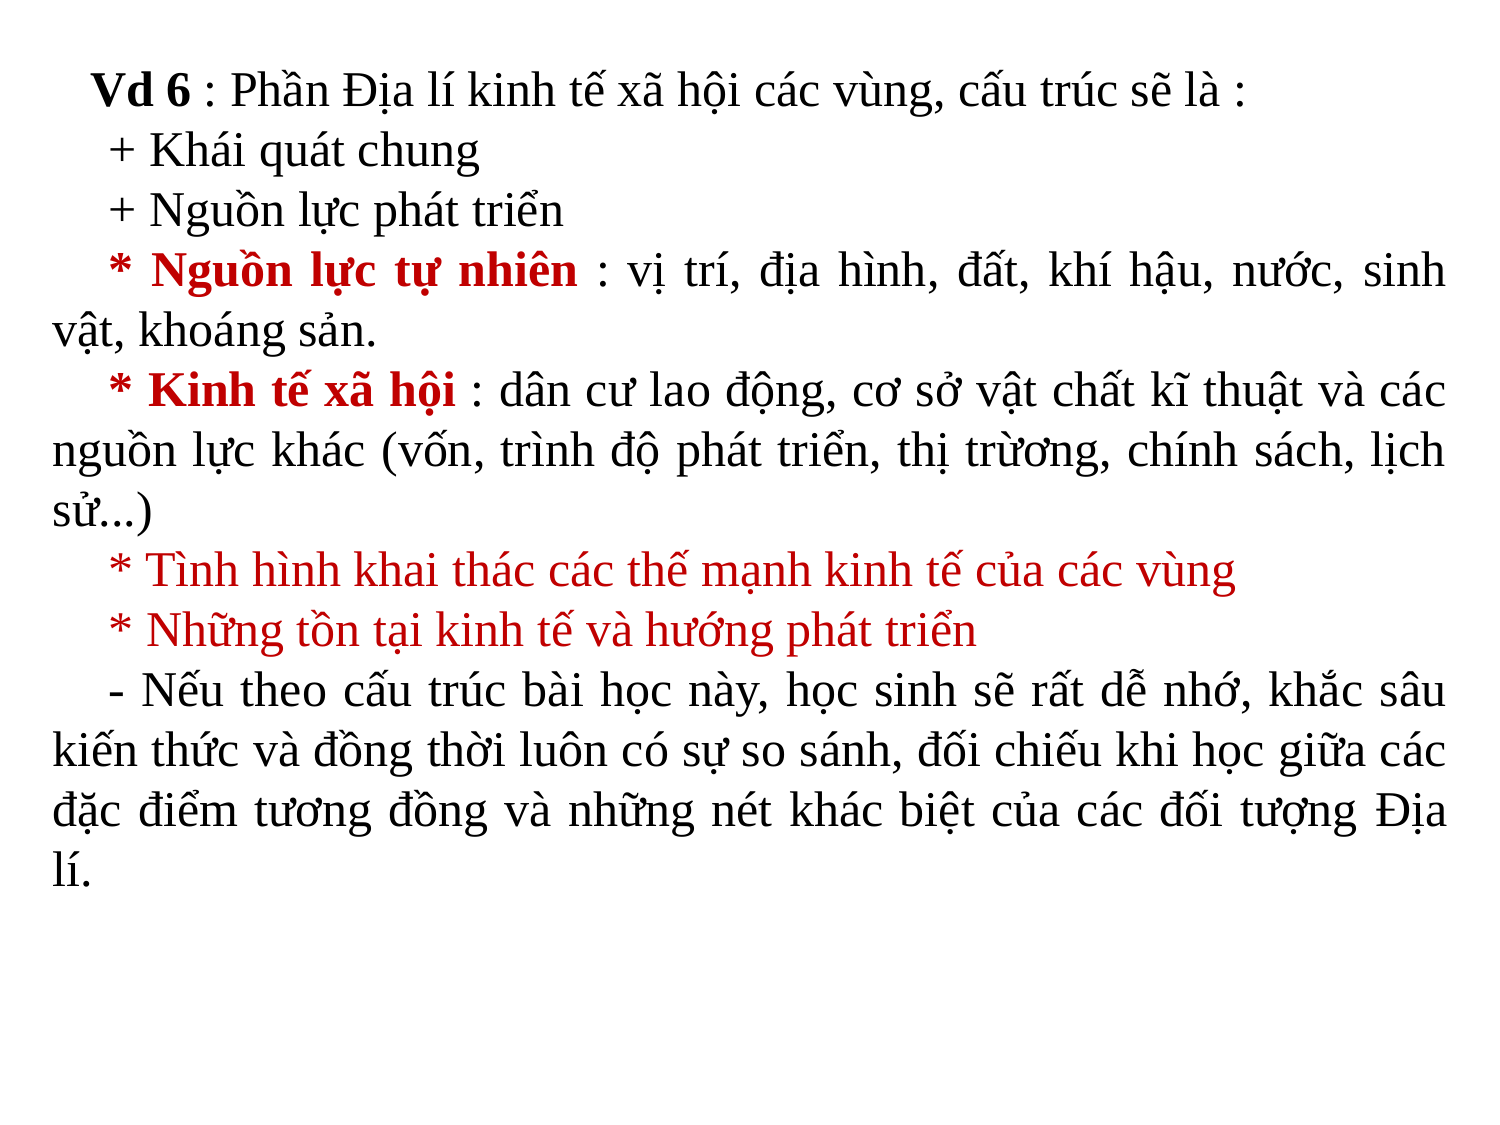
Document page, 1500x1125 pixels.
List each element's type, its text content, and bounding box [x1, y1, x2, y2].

text_box Vd 6 : Phần Địa lí kinh tế xã hội các vùng, cấu trúc sẽ là : + Khái quát chung + Nguồn lực phát triển * Nguồn lực tự nhiên : vị trí, địa hình, đất, khí hậu, nước, sinh vật, khoáng sản. * Kinh tế xã hội : dân cư lao động, cơ sở vật chất kĩ thuật và các nguồn lực khác (vốn, trình độ phát triển, thị trừơng, chính sách, lịch sử...) * Tình hình khai thác các thế mạnh kinh tế của các vùng * Những tồn tại kinh tế và hướng phát triển - Nếu theo cấu trúc bài học này, học sinh sẽ rất dễ nhớ, khắc sâu kiến thức và đồng thời luôn có sự so sánh, đối chiếu khi học giữa các đặc điểm tương đồng và những nét khác biệt của các đối tượng Địa lí. [37, 48, 1463, 904]
